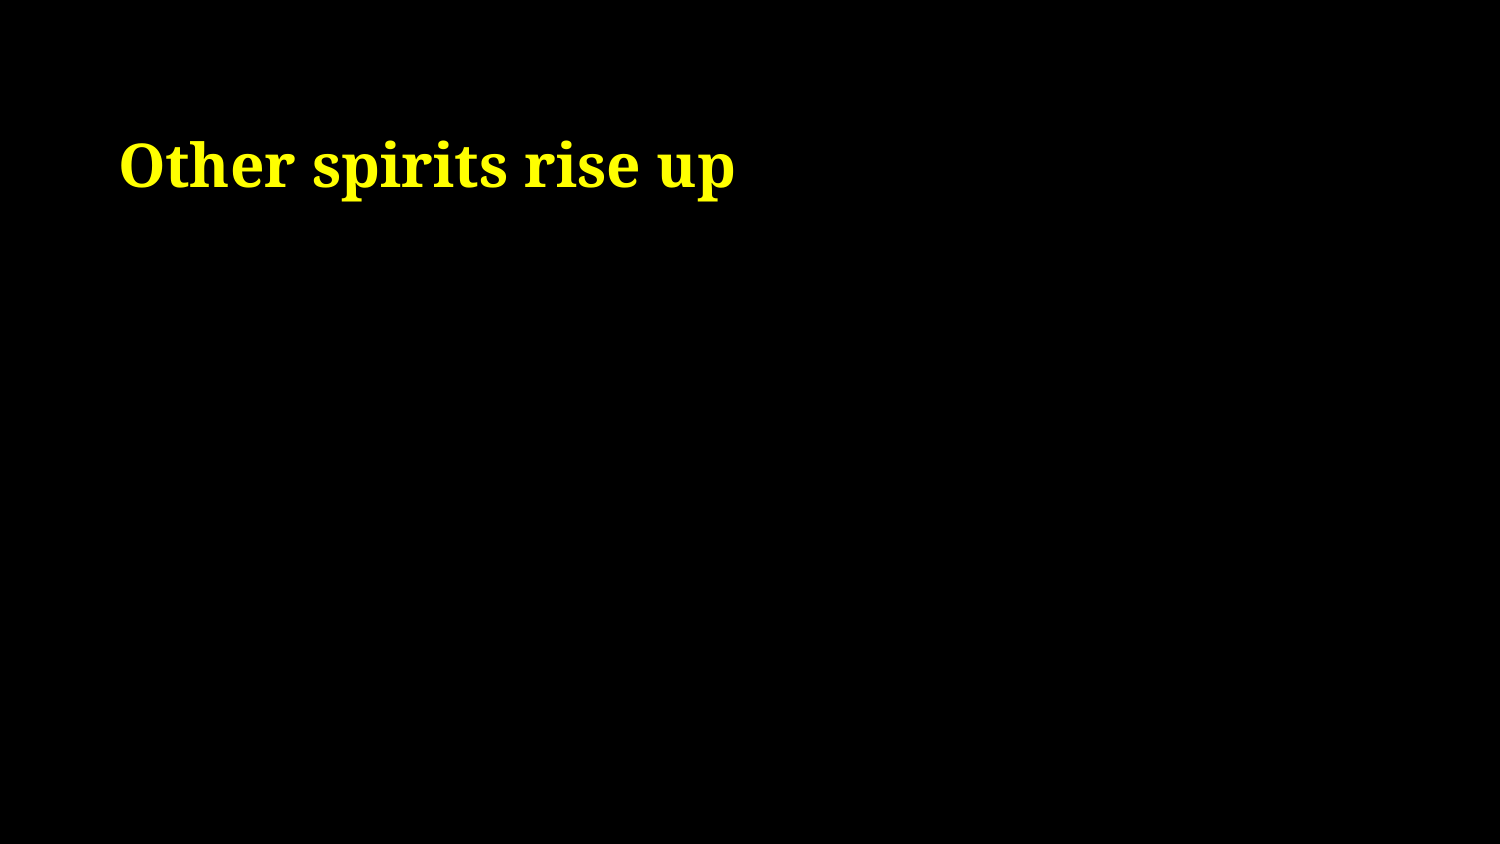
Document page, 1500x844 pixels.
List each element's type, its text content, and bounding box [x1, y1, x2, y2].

title Other spirits rise up [103, 17, 1397, 299]
